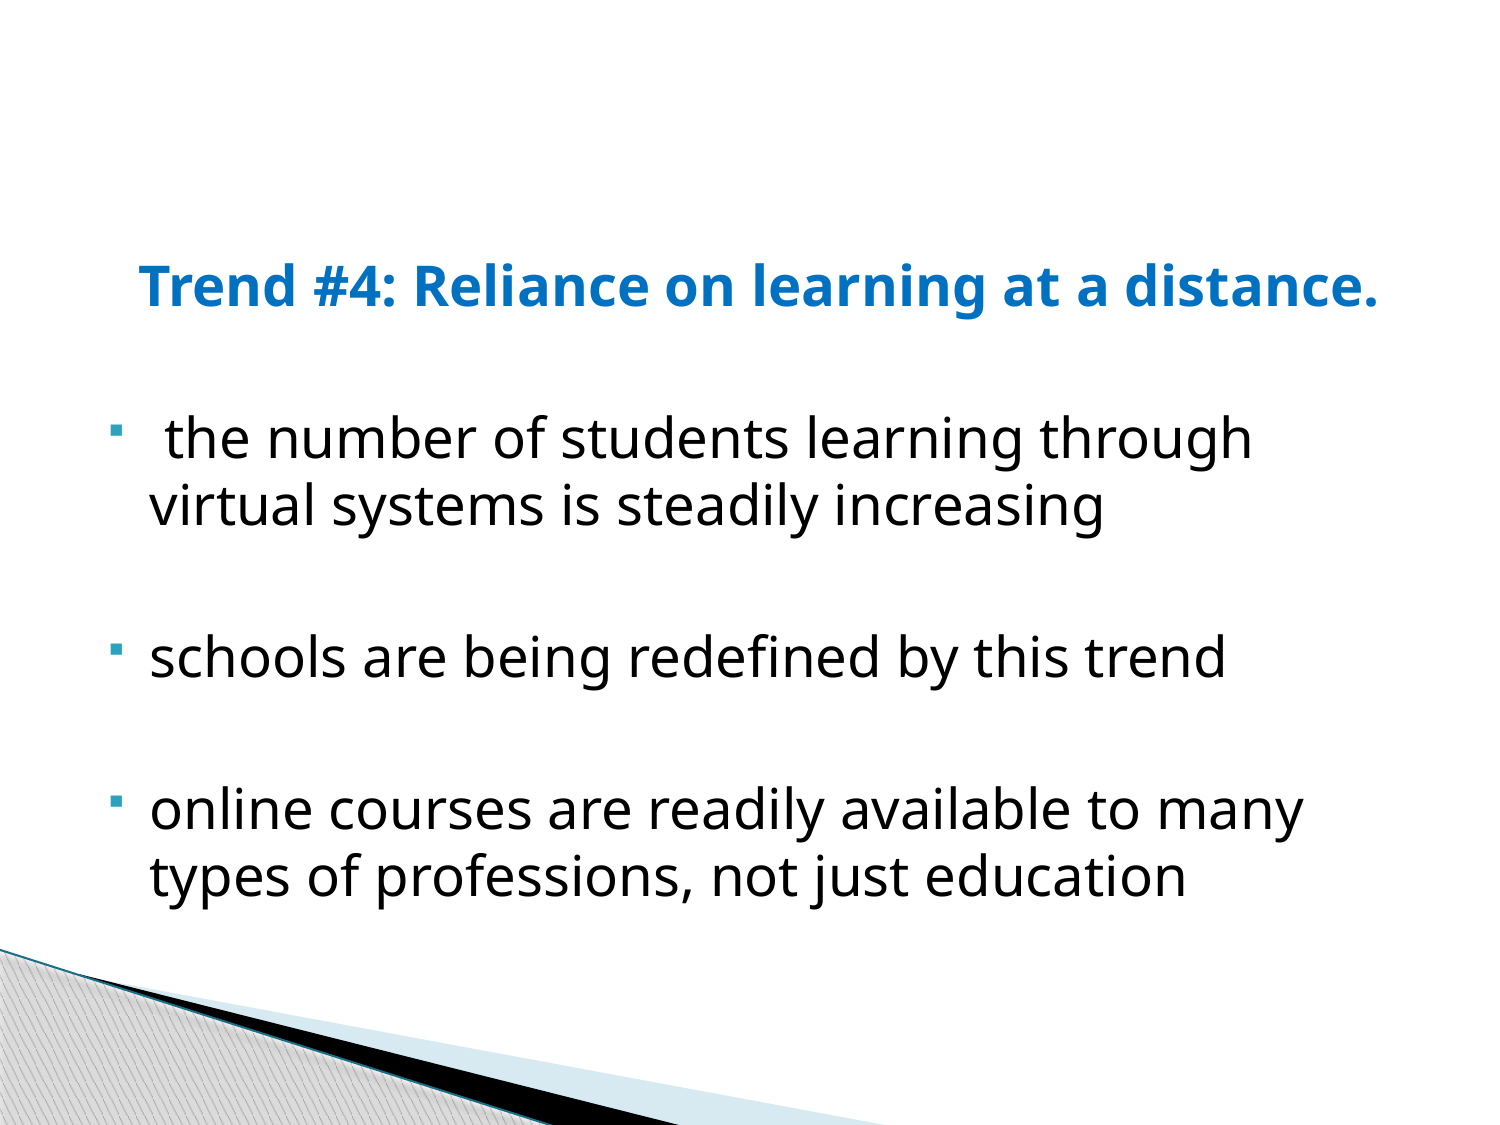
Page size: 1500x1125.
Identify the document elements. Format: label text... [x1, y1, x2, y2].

list Trend #4: Reliance on learning at a distance. the number of students learning through virtual systems is steadily increasing schools are being redefined by this trend online courses are readily available to many types of professions, not just education [75, 243, 1425, 986]
